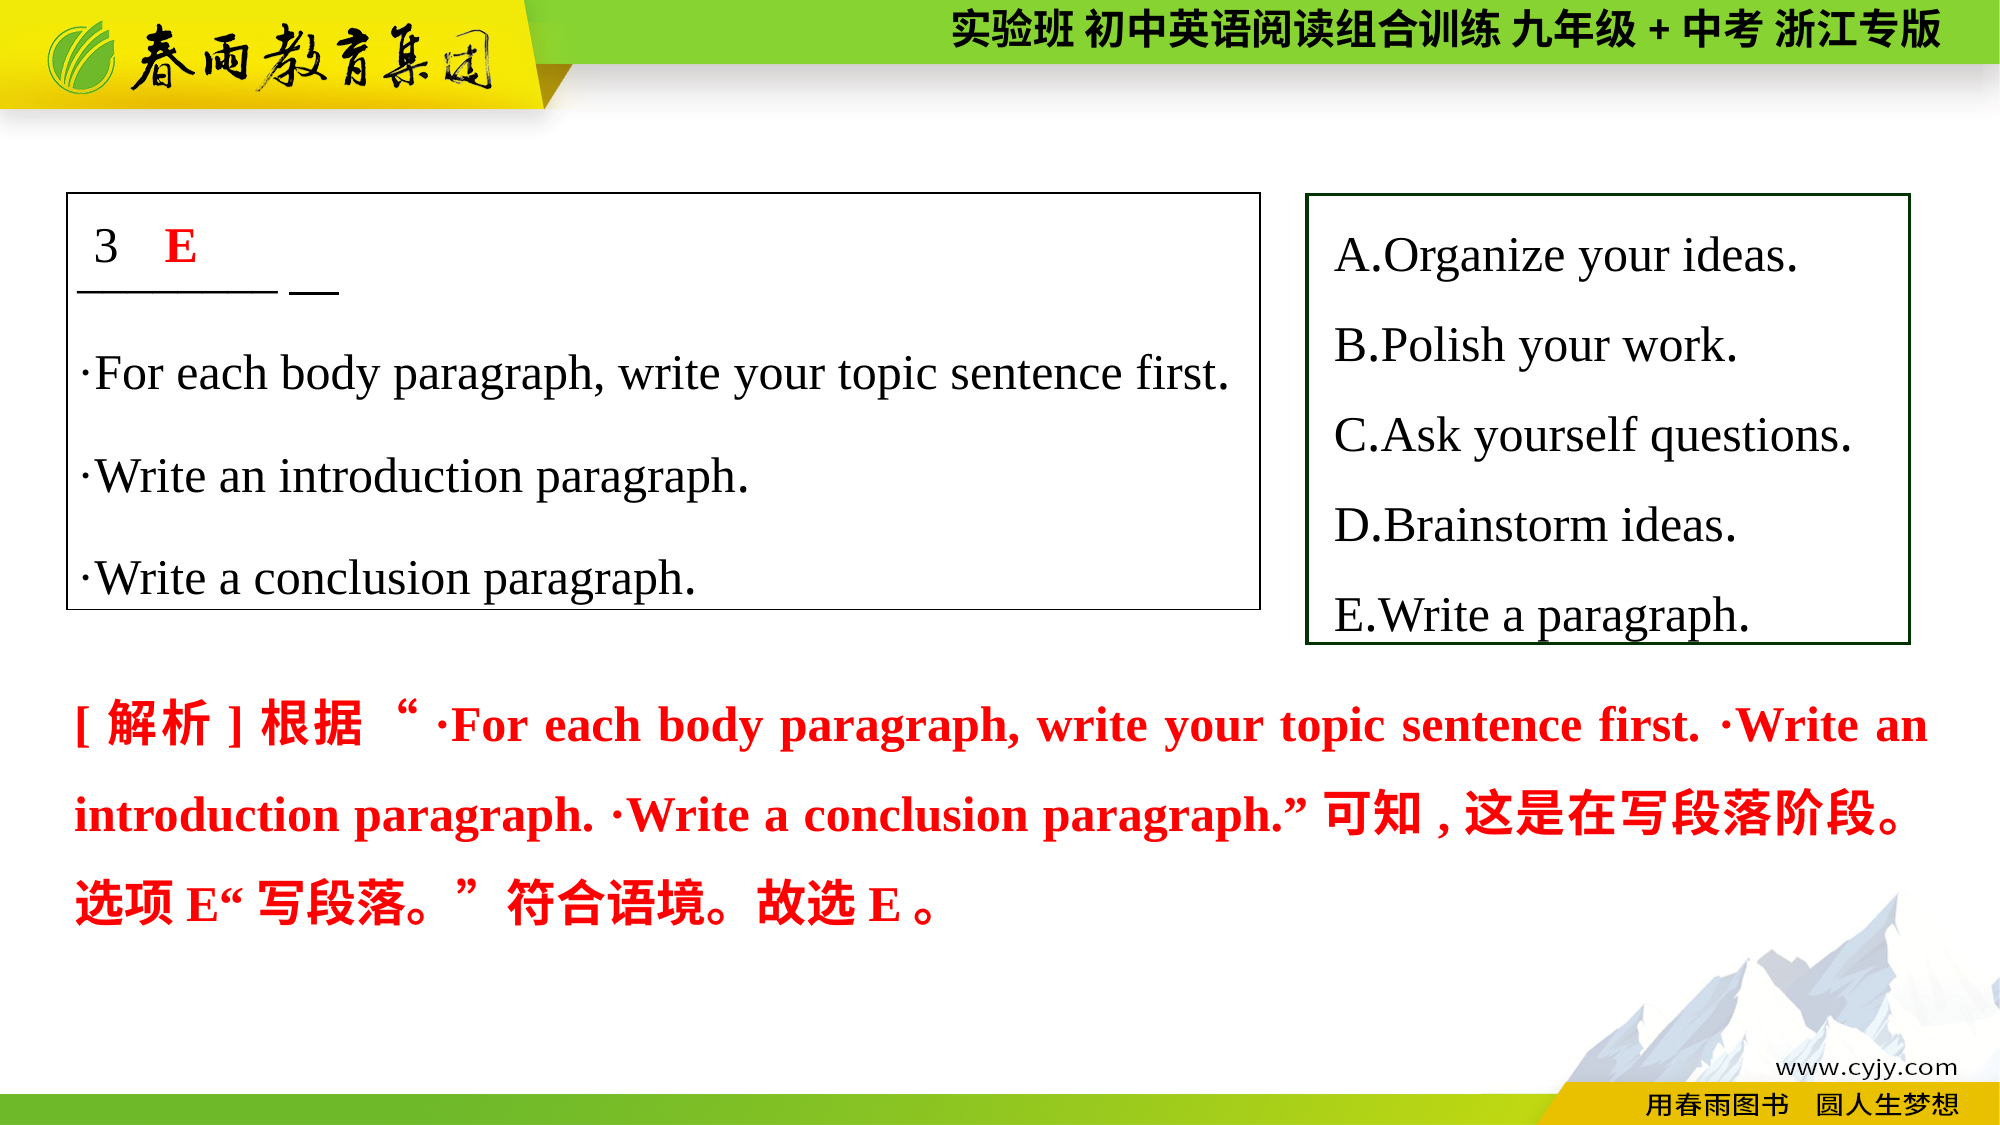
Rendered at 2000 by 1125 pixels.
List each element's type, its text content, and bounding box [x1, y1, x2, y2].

text_box [1307, 194, 1910, 644]
text_box 3 [78, 205, 134, 280]
text_box E [149, 205, 213, 280]
table_header ________ ·For each body paragraph, write your topic sentence first. ·Write an introduction paragraph. ·Write a conclusion paragraph. [68, 194, 1259, 609]
list [解析]根据“·For each body paragraph, write your topic sentence first. ·Write an introduction paragraph. ·Write a conclusion paragraph.”可知,这是在写段落阶段。选项E“写段落。”符合语境。故选E。 [59, 654, 1944, 931]
picture [0, 0, 2000, 1125]
text_box A.Organize your ideas. B.Polish your work. C.Ask yourself questions. D.Brainstorm ideas. E.Write a paragraph. [1318, 184, 1922, 650]
